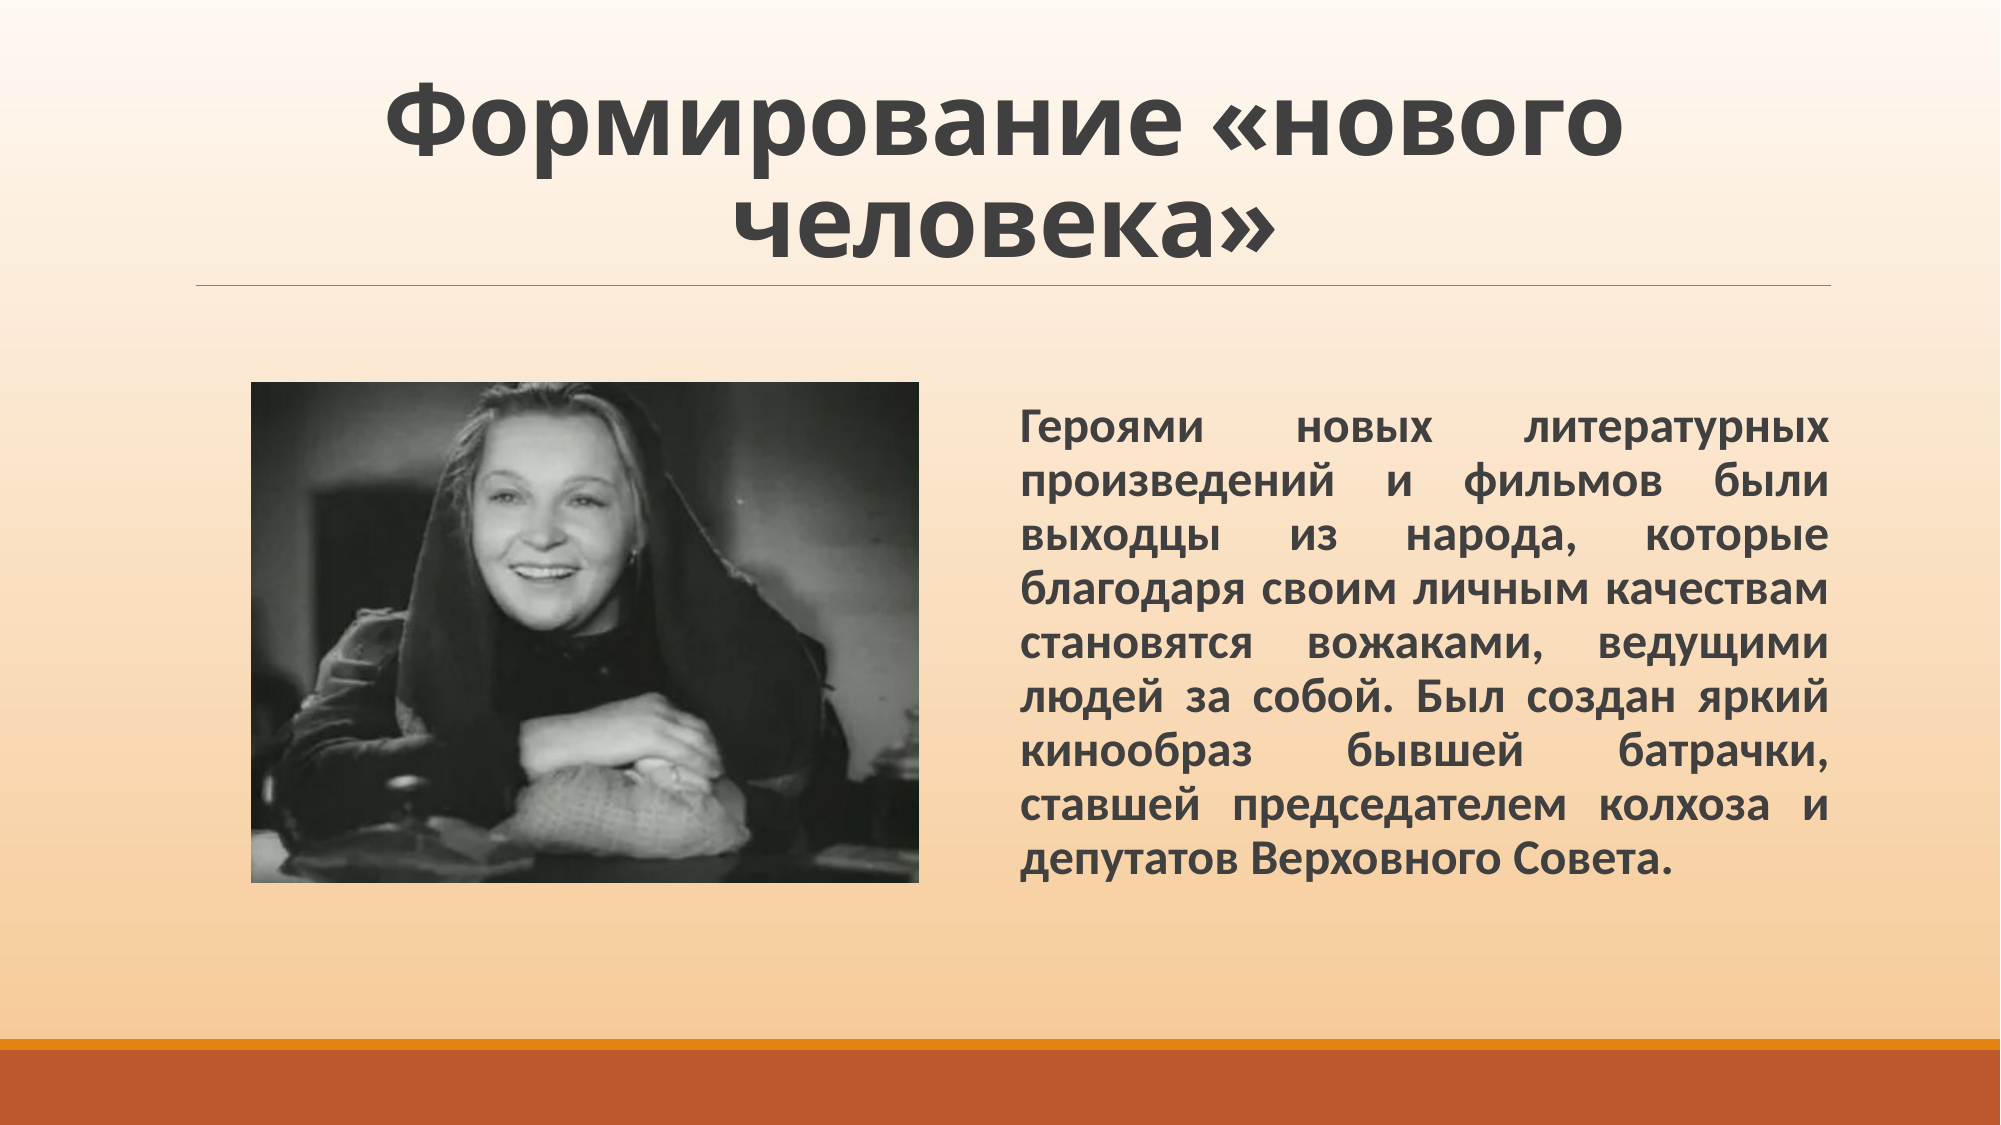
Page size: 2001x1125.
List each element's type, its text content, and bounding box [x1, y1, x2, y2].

title Формирование «нового человека» [180, 47, 1830, 285]
list Героями новых литературных произведений и фильмов были выходцы из народа, которые благодаря своим личным качествам становятся вожаками, ведущими людей за собой. Был создан яркий кинообраз бывшей батрачки, ставшей председателем колхоза и депутатов Верховного Совета. [1020, 302, 1830, 963]
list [250, 382, 920, 884]
